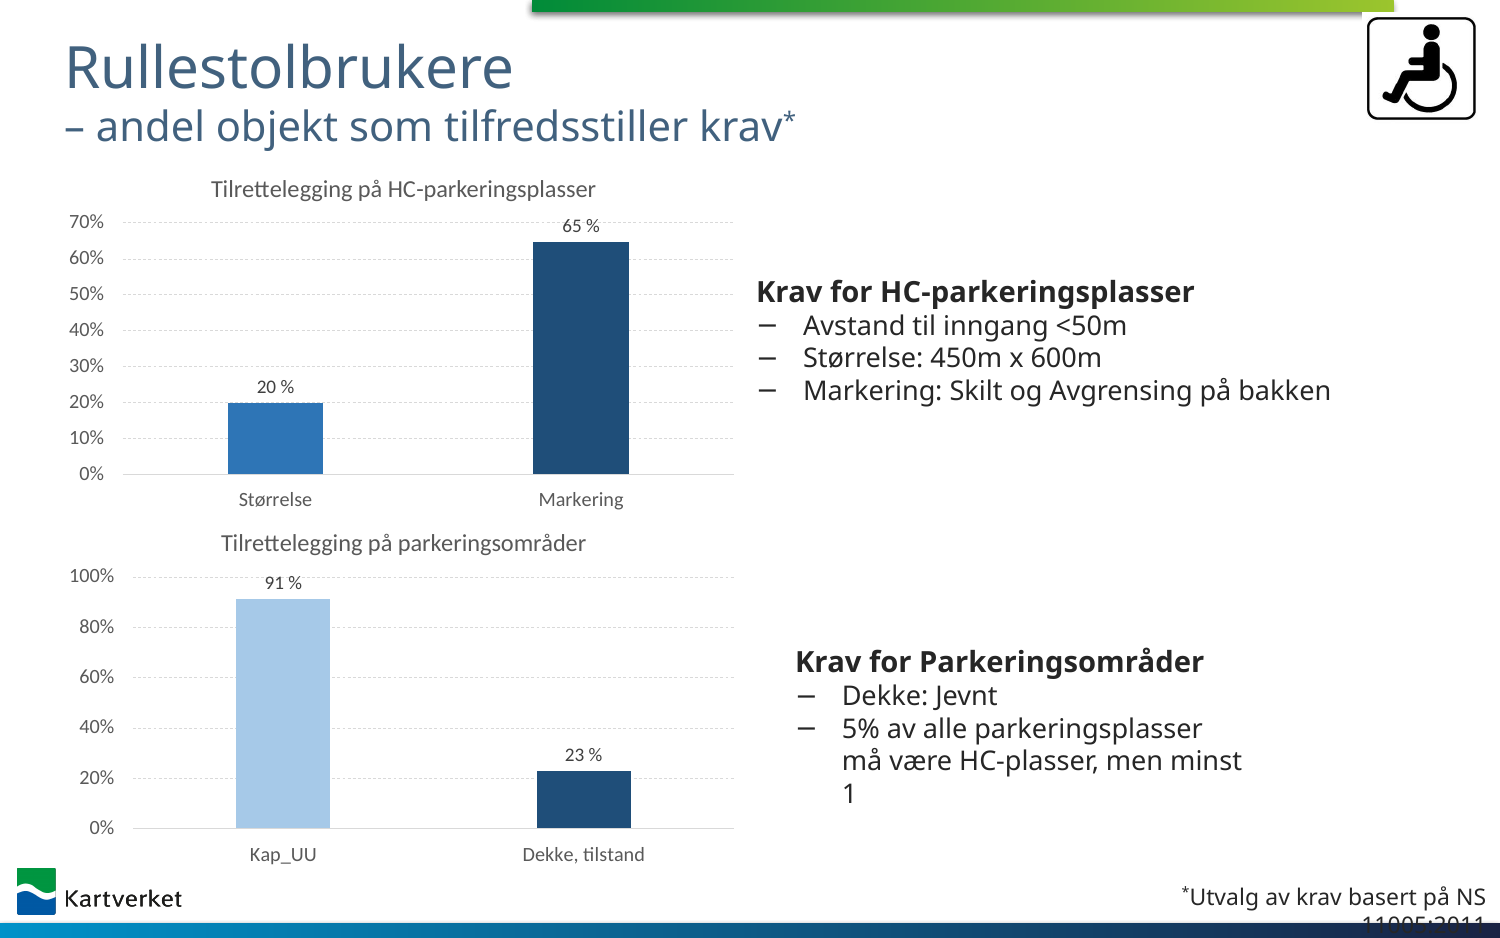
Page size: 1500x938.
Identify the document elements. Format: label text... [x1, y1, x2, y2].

picture [62, 520, 746, 874]
picture [62, 166, 746, 519]
text_box Krav for HC-parkeringsplasser Avstand til inngang <50m Størrelse: 450m x 600m Markering: Skilt og Avgrensing på bakken [750, 265, 1346, 413]
picture [1362, 12, 1481, 126]
text_box *Utvalg av krav basert på NS 11005:2011 [1068, 873, 1500, 938]
text_box Rullestolbrukere – andel objekt som tilfredsstiller krav* [49, 25, 1431, 158]
text_box Krav for Parkeringsområder Dekke: Jevnt 5% av alle parkeringsplasser må være HC-plasser, men minst 1 [780, 636, 1261, 816]
